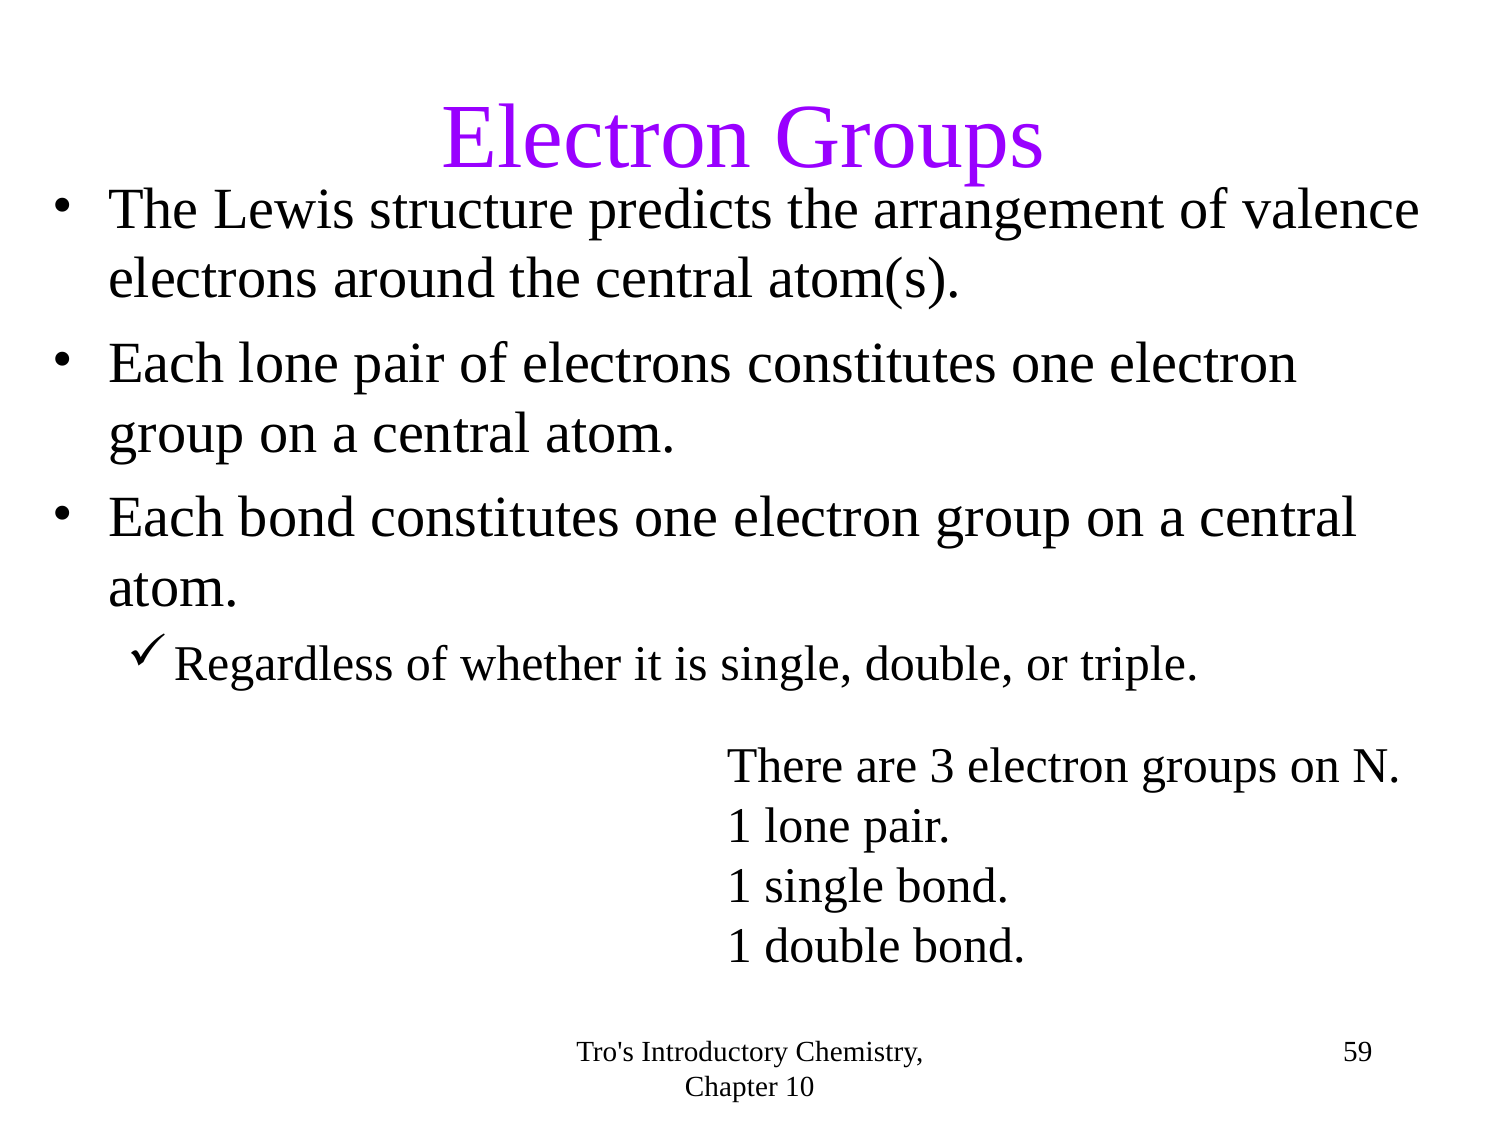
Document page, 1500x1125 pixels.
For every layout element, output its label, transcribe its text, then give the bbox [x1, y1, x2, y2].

text_box The Lewis structure predicts the arrangement of valence electrons around the central atom(s). Each lone pair of electrons constitutes one electron group on a central atom. Each bond constitutes one electron group on a central atom. Regardless of whether it is single, double, or triple. [37, 162, 1463, 850]
text_box <number> [1074, 1024, 1388, 1100]
text_box Tro's Introductory Chemistry, Chapter 10 [549, 1024, 950, 1100]
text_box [224, 724, 1417, 981]
text_box Electron Groups [49, 37, 1438, 162]
